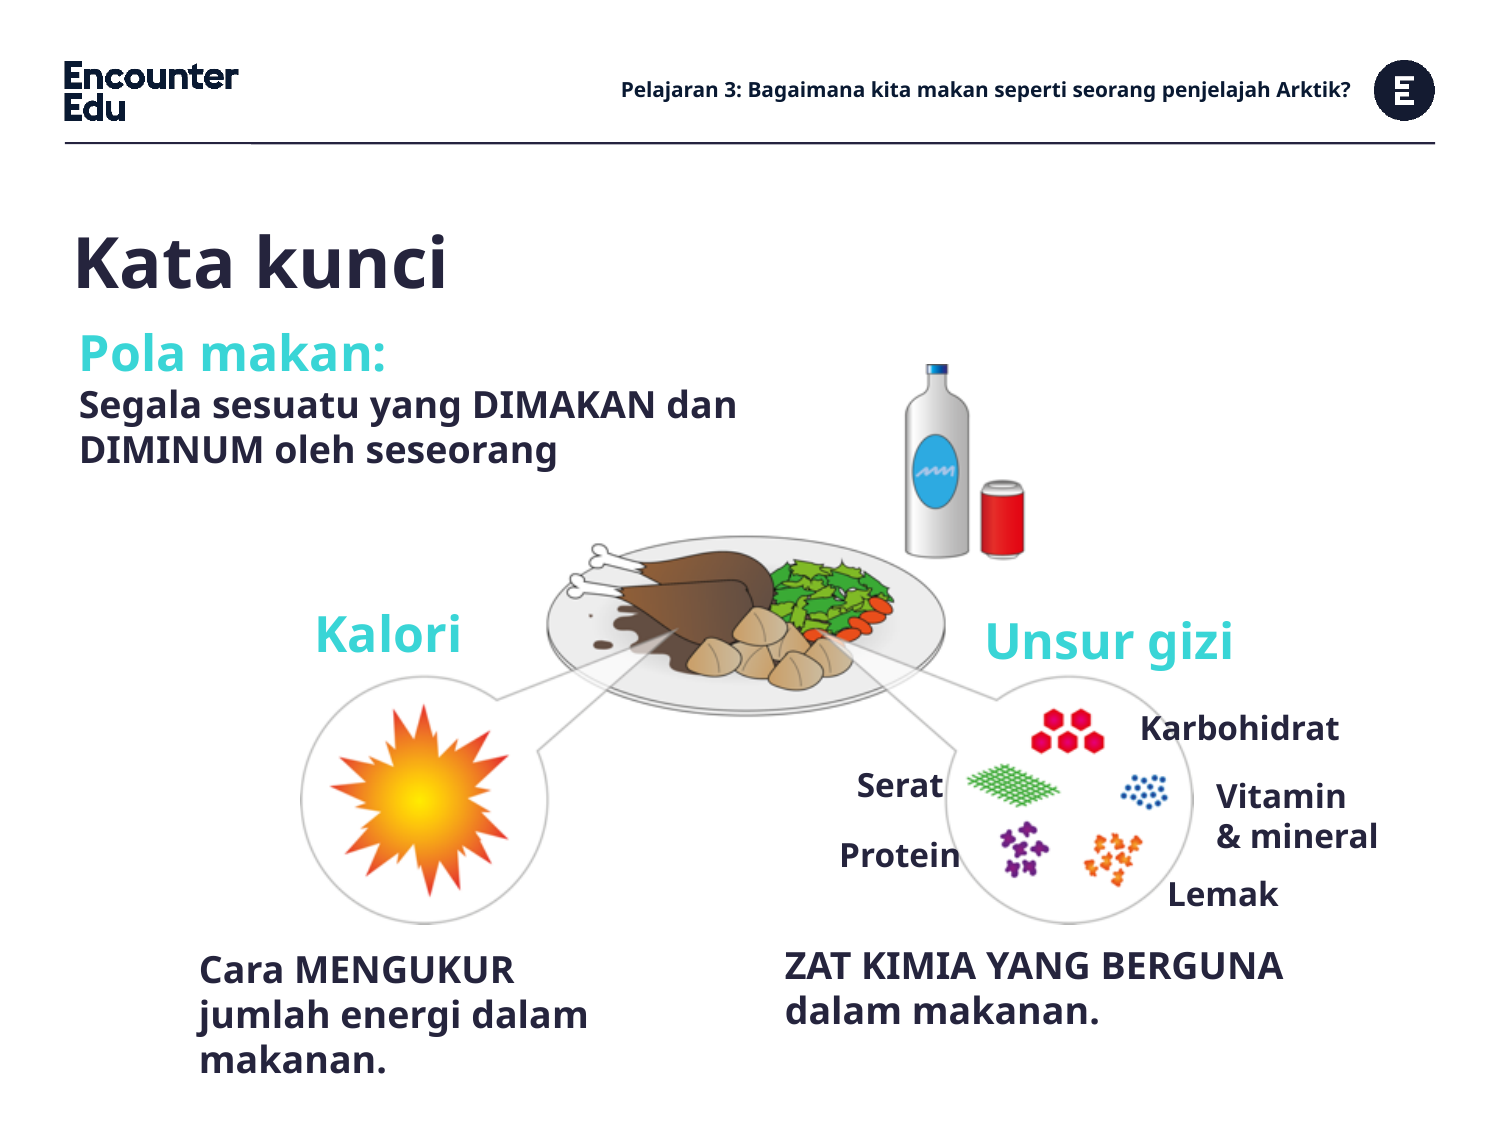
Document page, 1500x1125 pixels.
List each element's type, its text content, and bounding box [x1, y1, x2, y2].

text_box ZAT KIMIA YANG BERGUNA dalam makanan. [770, 934, 1353, 1040]
picture [299, 364, 1194, 925]
text_box Unsur gizi [1194, 602, 1304, 678]
picture [1372, 58, 1436, 122]
title Pelajaran 3: Bagaimana kita makan seperti seorang penjelajah Arktik? [491, 67, 1359, 114]
text_box Cara MENGUKUR jumlah energi dalam makanan. [184, 938, 681, 1089]
text_box Vitamin & mineral [1201, 767, 1394, 863]
text_box Kata kunci [65, 211, 920, 320]
text_box Pola makan: Segala sesuatu yang DIMAKAN dan DIMINUM oleh seseorang [64, 313, 846, 479]
picture [60, 59, 243, 122]
text_box Karbohidrat [1194, 700, 1355, 755]
text_box Lemak [1194, 865, 1294, 921]
